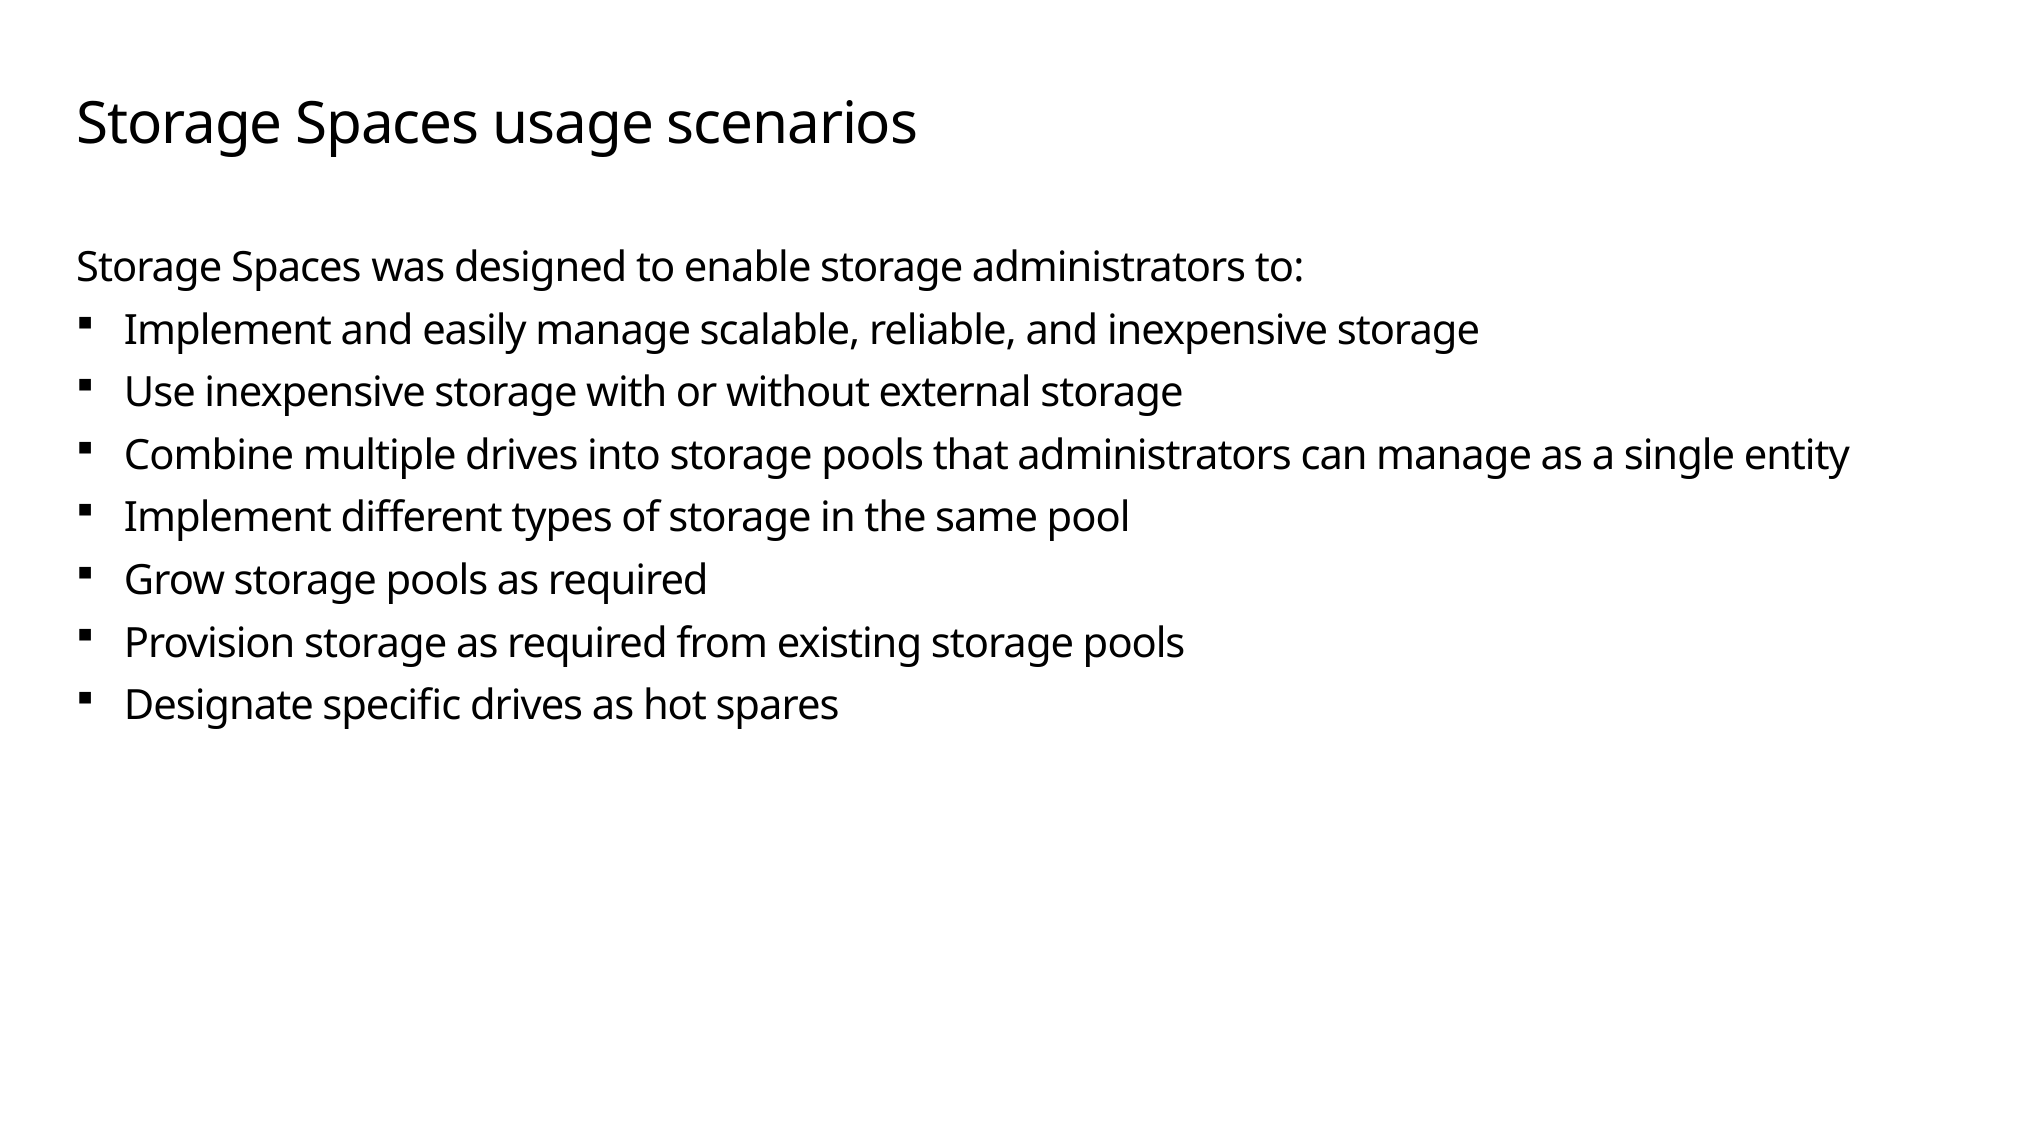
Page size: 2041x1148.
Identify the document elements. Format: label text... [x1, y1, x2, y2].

list Storage Spaces was designed to enable storage administrators to: Implement and easily manage scalable, reliable, and inexpensive storage Use inexpensive storage with or without external storage Combine multiple drives into storage pools that administrators can manage as a single entity Implement different types of storage in the same pool Grow storage pools as required Provision storage as required from existing storage pools Designate specific drives as hot spares [76, 240, 1970, 1074]
title Storage Spaces usage scenarios [76, 93, 1968, 161]
